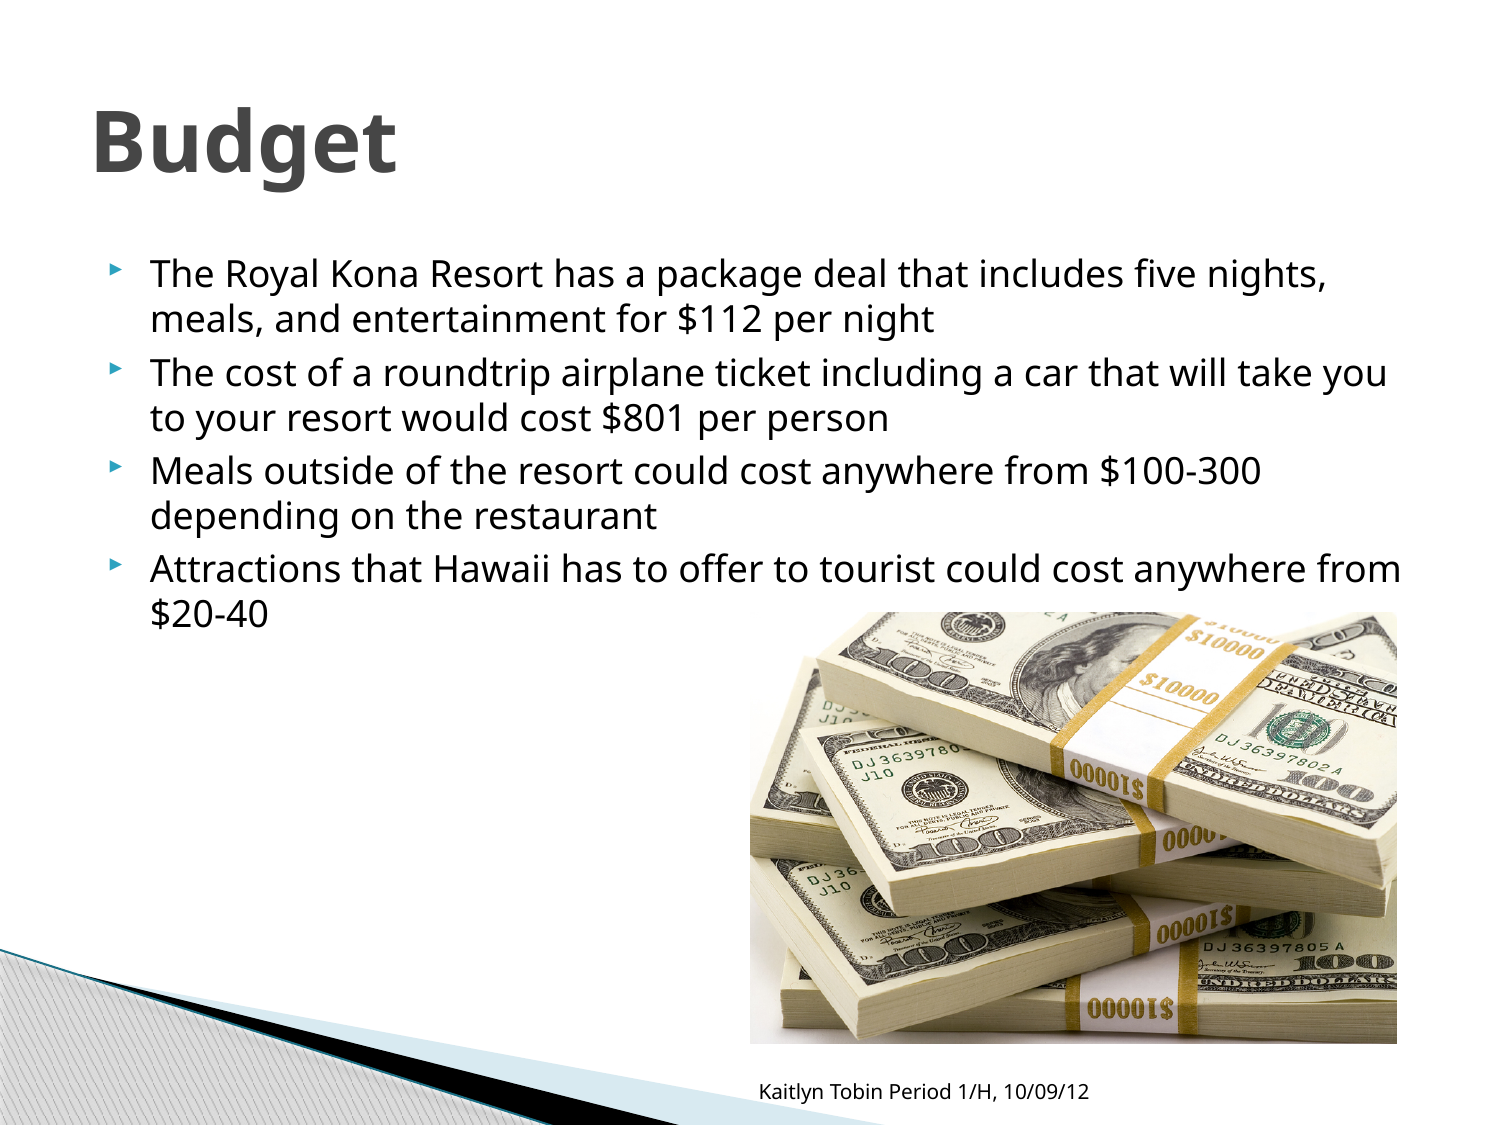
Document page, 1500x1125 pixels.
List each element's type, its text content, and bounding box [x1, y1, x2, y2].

list The Royal Kona Resort has a package deal that includes five nights, meals, and entertainment for $112 per night The cost of a roundtrip airplane ticket including a car that will take you to your resort would cost $801 per person Meals outside of the resort could cost anywhere from $100-300 depending on the restaurant Attractions that Hawaii has to offer to tourist could cost anywhere from $20-40 [75, 243, 1425, 986]
footer Kaitlyn Tobin Period 1/H, 10/09/12 [650, 1051, 1105, 1112]
picture [749, 612, 1398, 1045]
title Budget [75, 45, 1425, 233]
